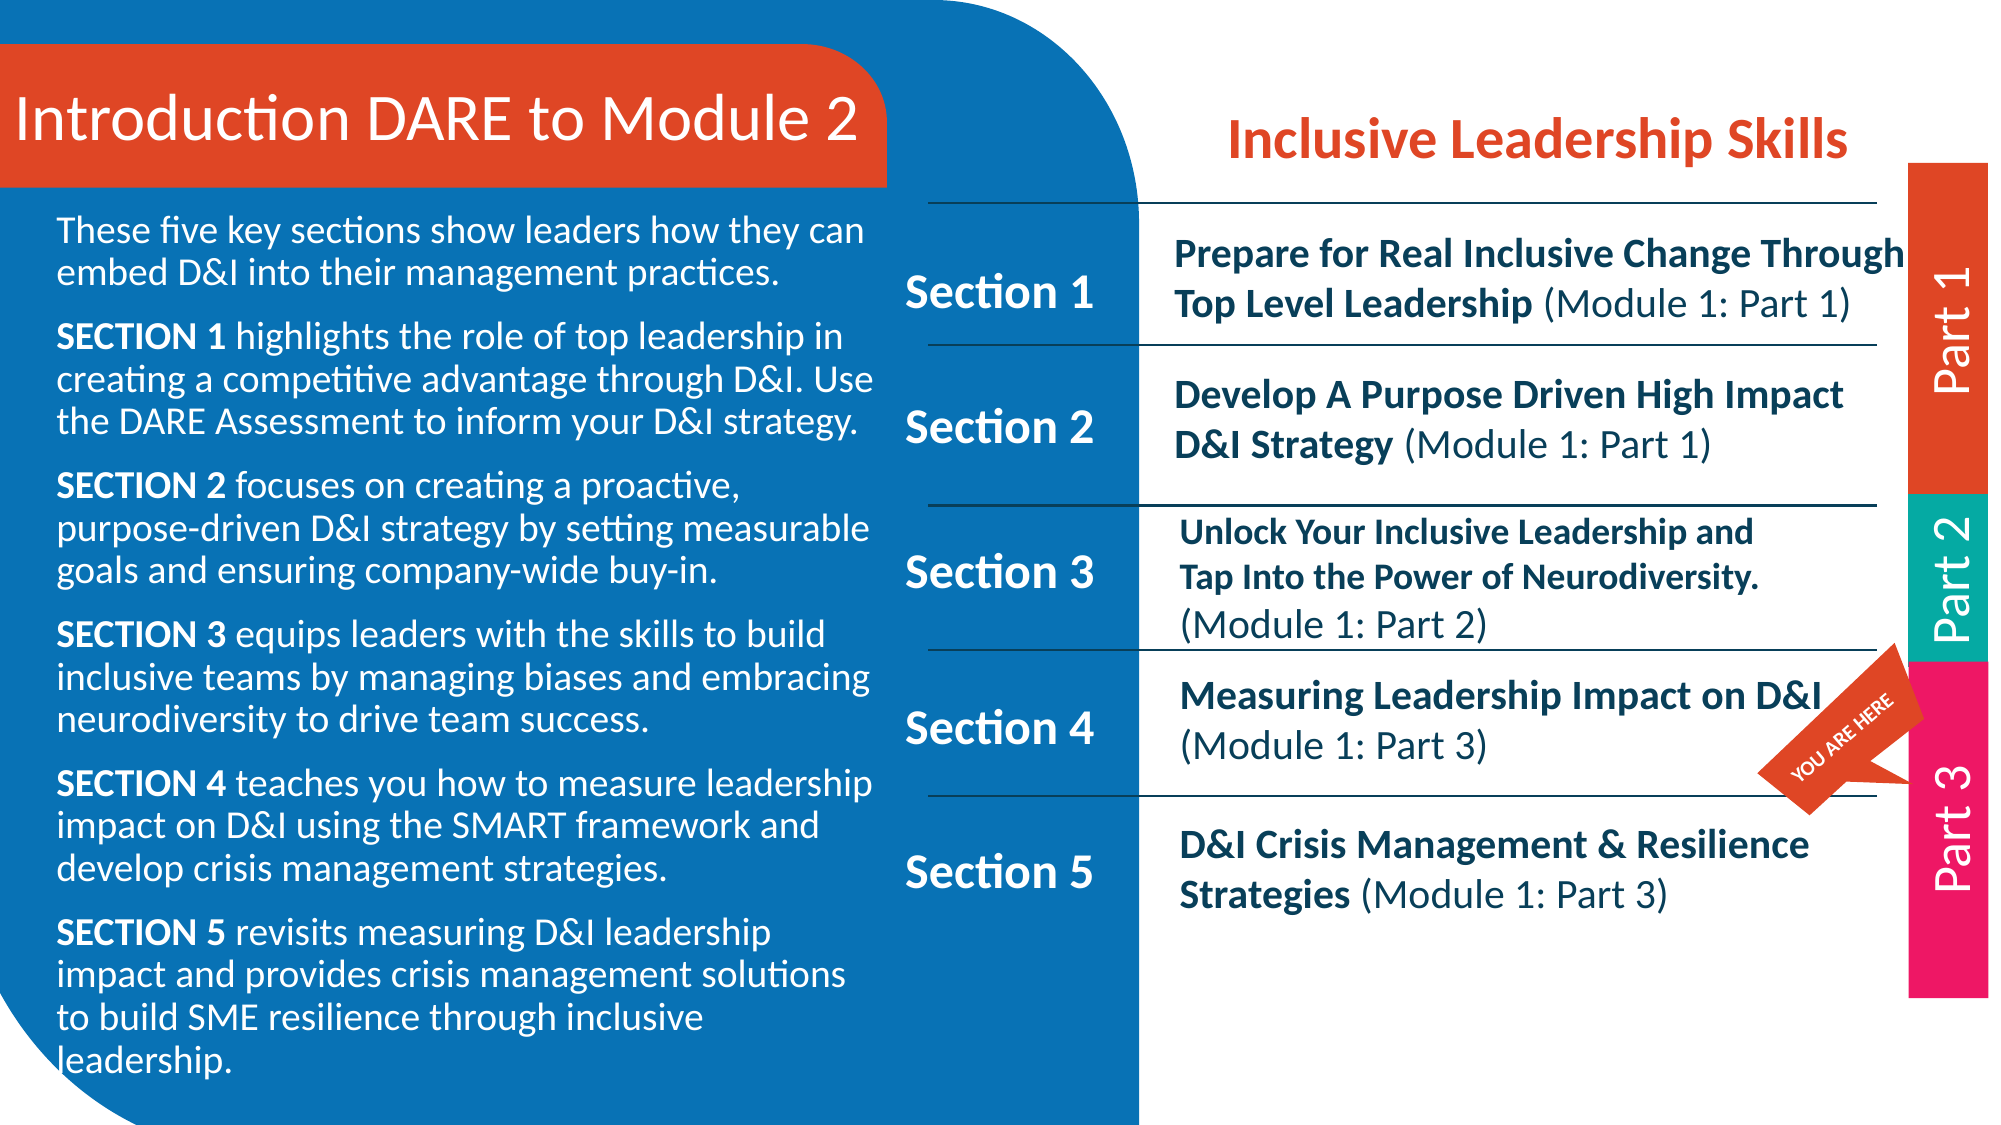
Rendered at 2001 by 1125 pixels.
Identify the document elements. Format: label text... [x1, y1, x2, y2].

text_box Section 2 [848, 371, 1152, 485]
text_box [1766, 689, 1959, 809]
text_box Section 3 [848, 516, 1152, 630]
text_box Section 1 [848, 235, 1152, 349]
list Develop A Purpose Driven High Impact D&I Strategy (Module 1: Part 1) [1159, 360, 1893, 474]
text_box Unlock Your Inclusive Leadership and Tap Into the Power of Neurodiversity. (Module 1: Part 2) [1164, 499, 1818, 655]
text_box Measuring Leadership Impact on D&I (Module 1: Part 3) [1164, 661, 1874, 775]
text_box Part 1 [1908, 162, 1988, 494]
text_box Prepare for Real Inclusive Change Through Top Level Leadership (Module 1: Part 1) [1159, 219, 1908, 333]
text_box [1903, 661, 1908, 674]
text_box D&I Crisis Management & Resilience Strategies (Module 1: Part 3) [1164, 809, 1908, 923]
text_box Part 3 [1908, 661, 1989, 999]
list These five key sections show leaders how they can embed D&I into their management practices. SECTION 1 highlights the role of top leadership in creating a competitive advantage through D&I. Use the DARE Assessment to inform your D&I strategy. SECTION 2 focuses on creating a proactive, purpose-driven D&I strategy by setting measurable goals and ensuring company-wide buy-in. SECTION 3 equips leaders with the skills to build inclusive teams by managing biases and embracing neurodiversity to drive team success. SECTION 4 teaches you how to measure leadership impact on D&I using the SMART framework and develop crisis management strategies. SECTION 5 revisits measuring D&I leadership impact and provides crisis management solutions to build SME resilience through inclusive leadership. [41, 201, 893, 1027]
list Introduction DARE to Module 2 [0, 59, 911, 178]
text_box Inclusive Leadership Skills [1027, 92, 2000, 178]
text_box Section 4 [848, 671, 1152, 785]
text_box Section 5 [848, 815, 1152, 929]
text_box Part 2 [1908, 494, 1988, 661]
